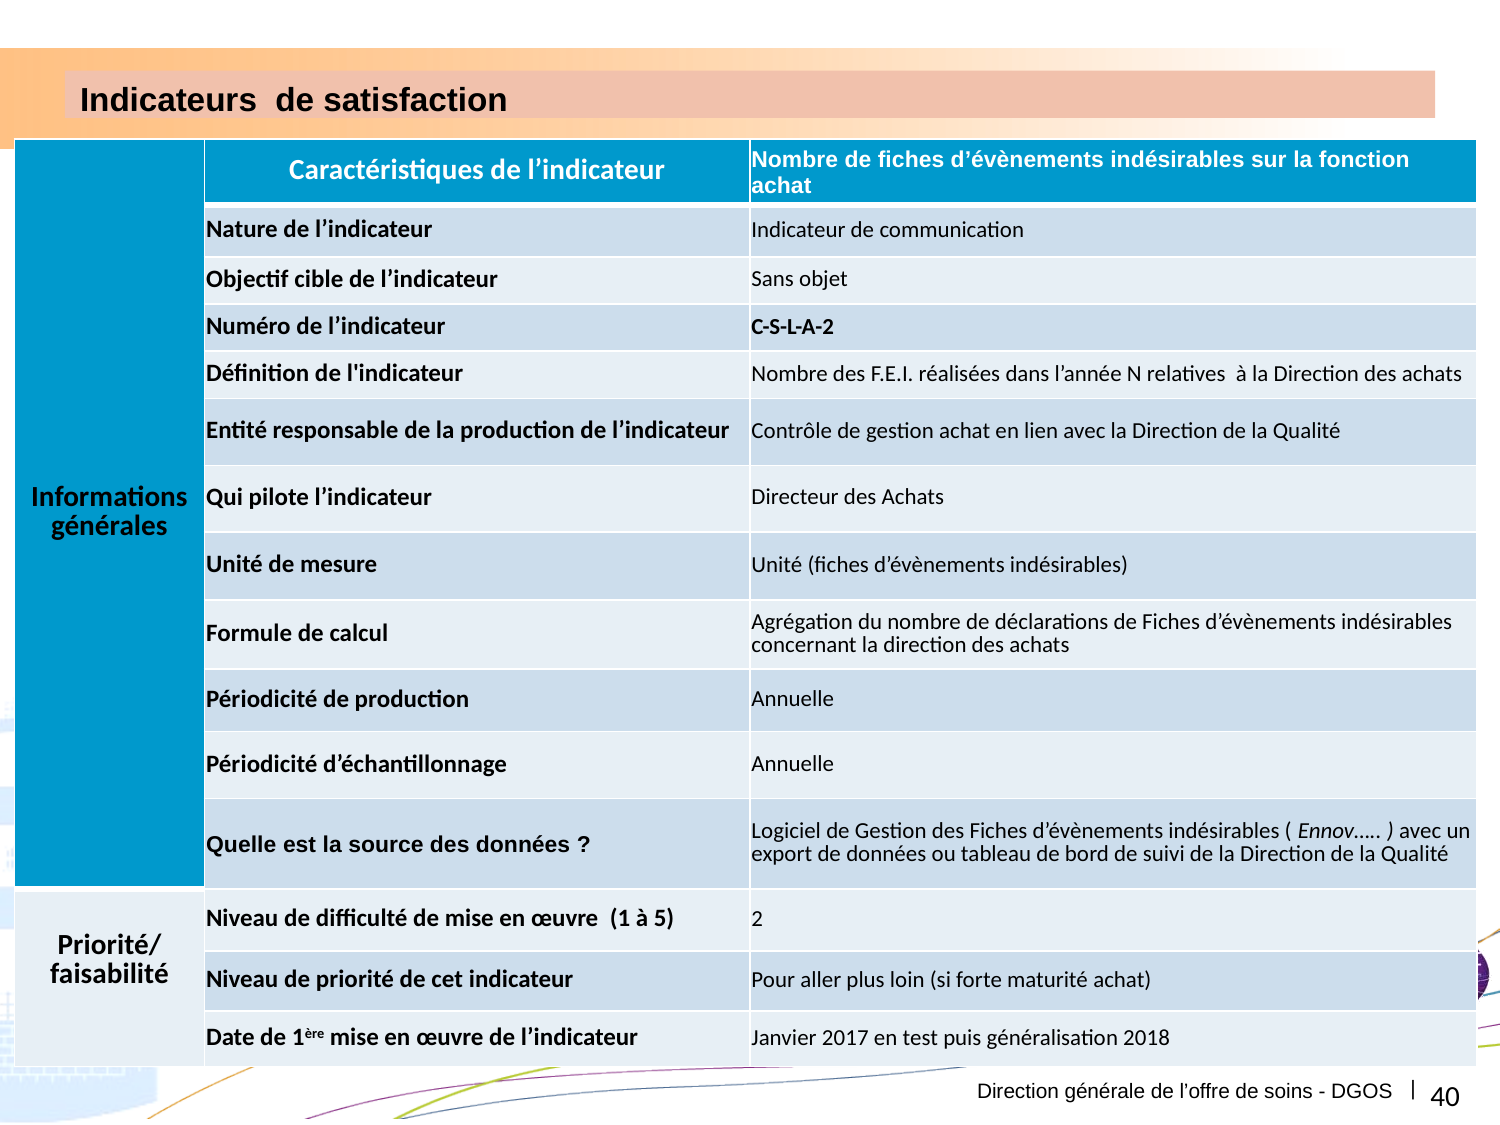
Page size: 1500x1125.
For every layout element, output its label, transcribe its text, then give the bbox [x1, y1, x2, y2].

table_header Nombre de fiches d’évènements indésirables sur la fonction achat [751, 140, 1476, 202]
table_cell Pour aller plus loin (si forte maturité achat) [751, 952, 1476, 1010]
table_cell Unité de mesure [205, 533, 749, 599]
slide_number 40 [1430, 1077, 1463, 1103]
table_header Informations générales [15, 140, 204, 886]
table_cell Unité (fiches d’évènements indésirables) [751, 533, 1476, 599]
text_box Indicateurs de satisfaction [64, 70, 1436, 118]
picture [164, 827, 1500, 1119]
table_cell Objectif cible de l’indicateur [205, 258, 749, 303]
table_cell Janvier 2017 en test puis généralisation 2018 [751, 1012, 1476, 1066]
table_cell Annuelle [751, 670, 1476, 731]
table_cell Niveau de difficulté de mise en œuvre (1 à 5) [205, 890, 749, 950]
table_cell Périodicité de production [205, 670, 749, 731]
table_header Caractéristiques de l’indicateur [205, 140, 749, 202]
table_cell 2 [751, 890, 1476, 950]
table_cell Qui pilote l’indicateur [205, 466, 749, 531]
table_cell Priorité/ faisabilité [15, 892, 204, 1066]
table_cell Directeur des Achats [751, 466, 1476, 531]
table_cell Entité responsable de la production de l’indicateur [205, 399, 749, 465]
table_cell Définition de l'indicateur [205, 352, 749, 398]
table_cell C-S-L-A-2 [751, 305, 1476, 350]
table_cell Quelle est la source des données ? [205, 799, 749, 888]
table_cell Formule de calcul [205, 601, 749, 668]
table_cell Nombre des F.E.I. réalisées dans l’année N relatives à la Direction des achats [751, 352, 1476, 398]
table_cell Périodicité d’échantillonnage [205, 732, 749, 798]
table_cell Sans objet [751, 258, 1476, 303]
table_cell Date de 1ère mise en œuvre de l’indicateur [205, 1012, 749, 1066]
table_cell Annuelle [751, 732, 1476, 798]
table_cell Nature de l’indicateur [205, 208, 749, 256]
table_cell Contrôle de gestion achat en lien avec la Direction de la Qualité [751, 399, 1476, 465]
table_cell Indicateur de communication [751, 208, 1476, 256]
table_cell Agrégation du nombre de déclarations de Fiches d’évènements indésirables concernant la direction des achats [751, 601, 1476, 668]
table_cell Niveau de priorité de cet indicateur [205, 952, 749, 1010]
table_cell Logiciel de Gestion des Fiches d’évènements indésirables ( Ennov….. ) avec un export de données ou tableau de bord de suivi de la Direction de la Qualité [751, 799, 1476, 888]
table_cell Numéro de l’indicateur [205, 305, 749, 350]
